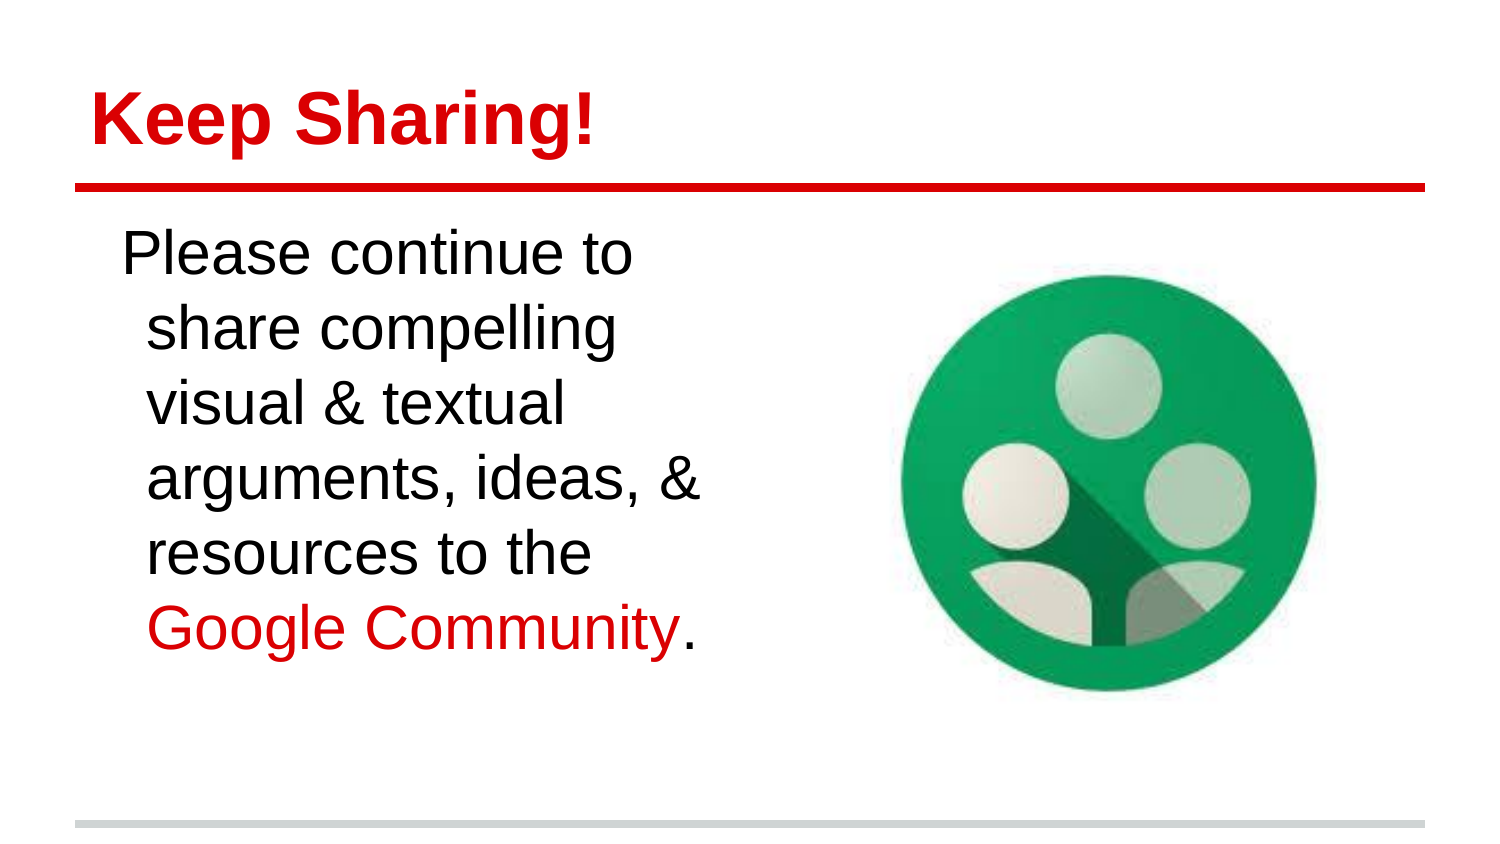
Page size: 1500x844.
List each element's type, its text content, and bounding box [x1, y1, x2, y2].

title Keep Sharing! [75, 33, 1425, 175]
picture [853, 228, 1365, 740]
list Please continue to share compelling visual & textual arguments, ideas, & resources to the Google Community. [75, 196, 731, 808]
